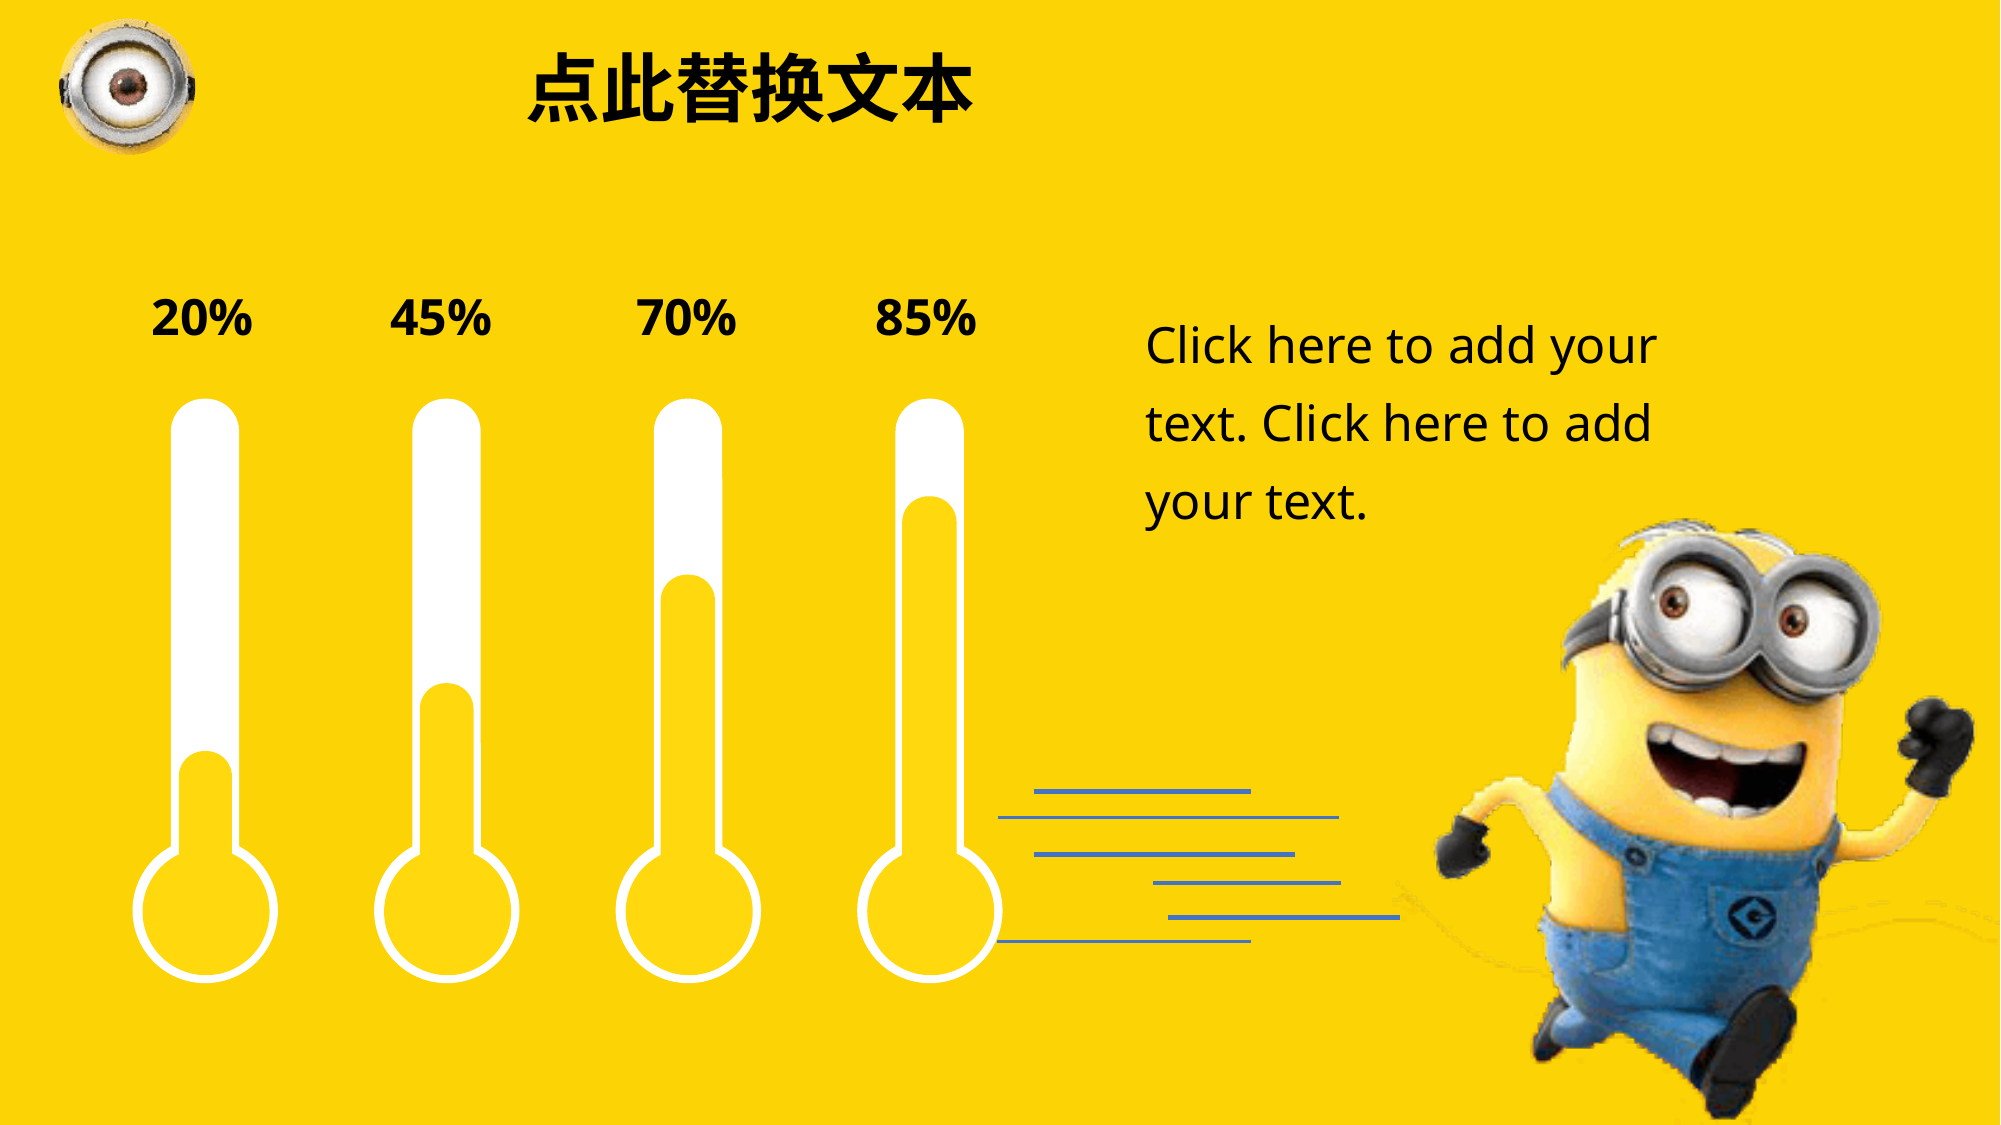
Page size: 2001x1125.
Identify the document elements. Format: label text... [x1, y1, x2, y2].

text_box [142, 751, 270, 976]
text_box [384, 683, 512, 976]
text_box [857, 398, 1003, 984]
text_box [615, 398, 762, 984]
text_box 45% [375, 260, 512, 354]
text_box 85% [860, 260, 997, 354]
text_box 20% [137, 260, 273, 354]
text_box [132, 398, 278, 984]
picture [1392, 517, 2000, 1125]
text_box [867, 496, 995, 976]
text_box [625, 574, 753, 976]
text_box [374, 398, 520, 984]
text_box Click here to add your text. Click here to add your text. [1130, 288, 1767, 537]
title 点此替换文本 [226, 0, 1275, 189]
text_box 70% [621, 260, 757, 354]
picture [59, 18, 196, 155]
